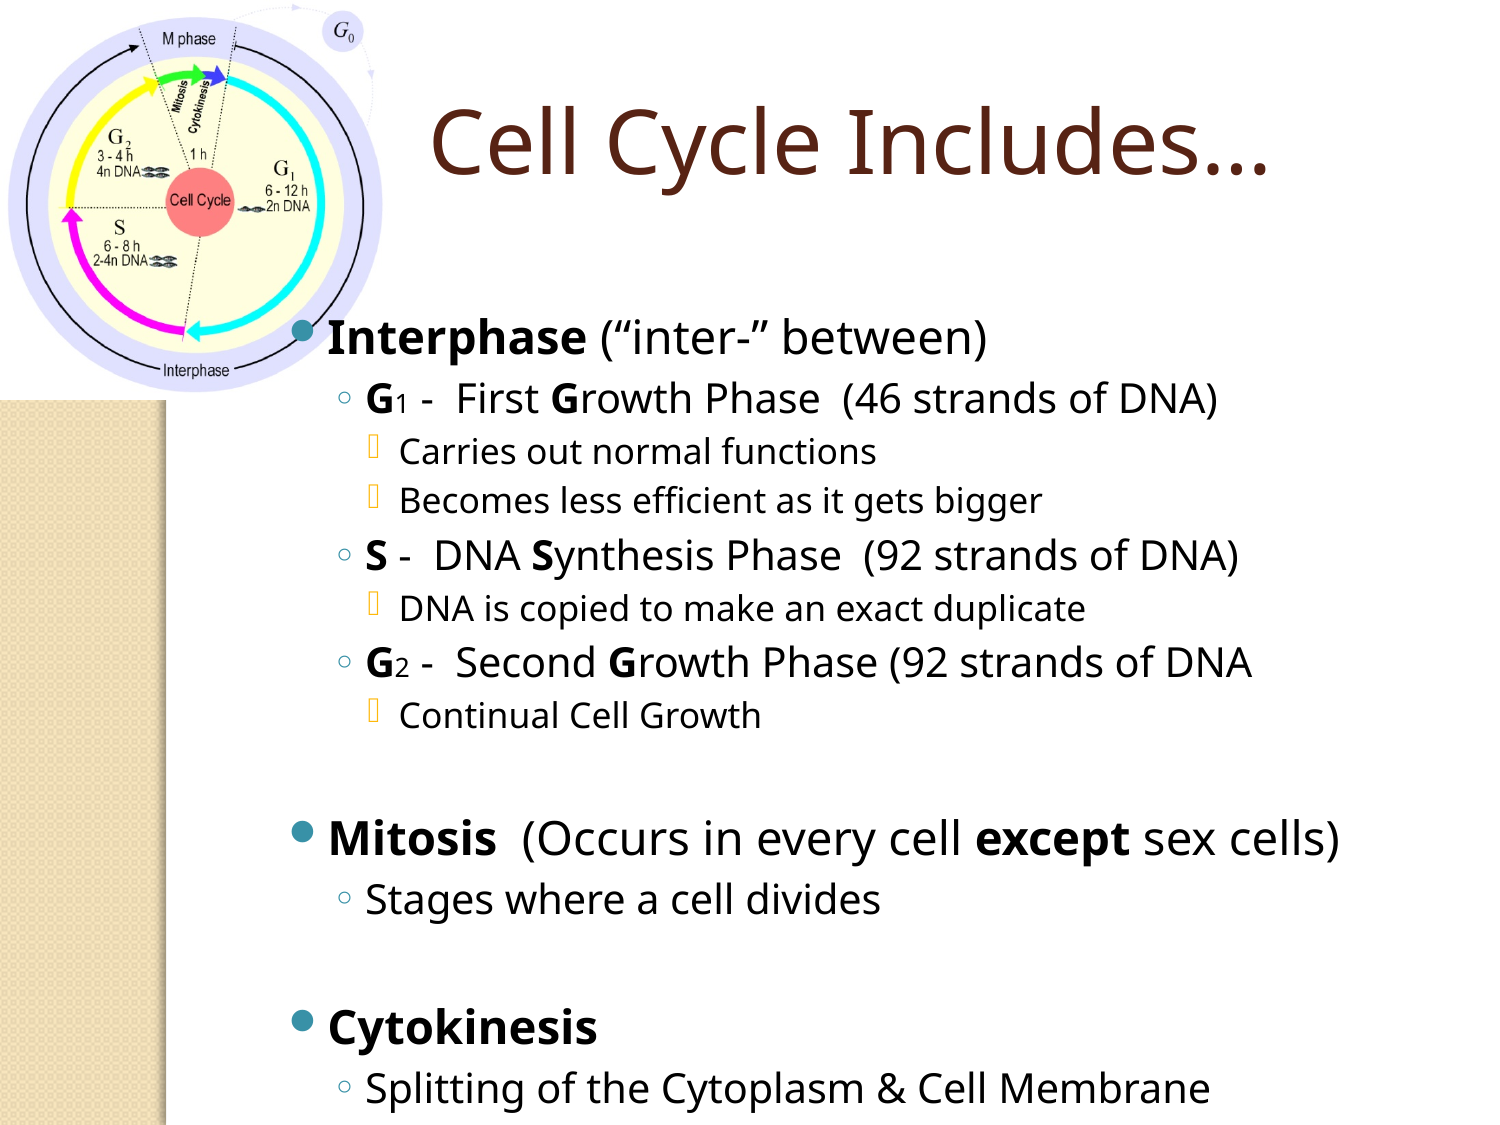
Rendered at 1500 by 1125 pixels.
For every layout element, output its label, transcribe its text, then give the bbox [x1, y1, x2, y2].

title Cell Cycle Includes… [396, 45, 1466, 233]
picture [0, 0, 391, 401]
list Interphase (“inter-” between) G1 - First Growth Phase (46 strands of DNA) Carries out normal functions Becomes less efficient as it gets bigger S - DNA Synthesis Phase (92 strands of DNA) DNA is copied to make an exact duplicate G2 - Second Growth Phase (92 strands of DNA Continual Cell Growth Mitosis (Occurs in every cell except sex cells) Stages where a cell divides Cytokinesis Splitting of the Cytoplasm & Cell Membrane [262, 299, 1500, 1125]
